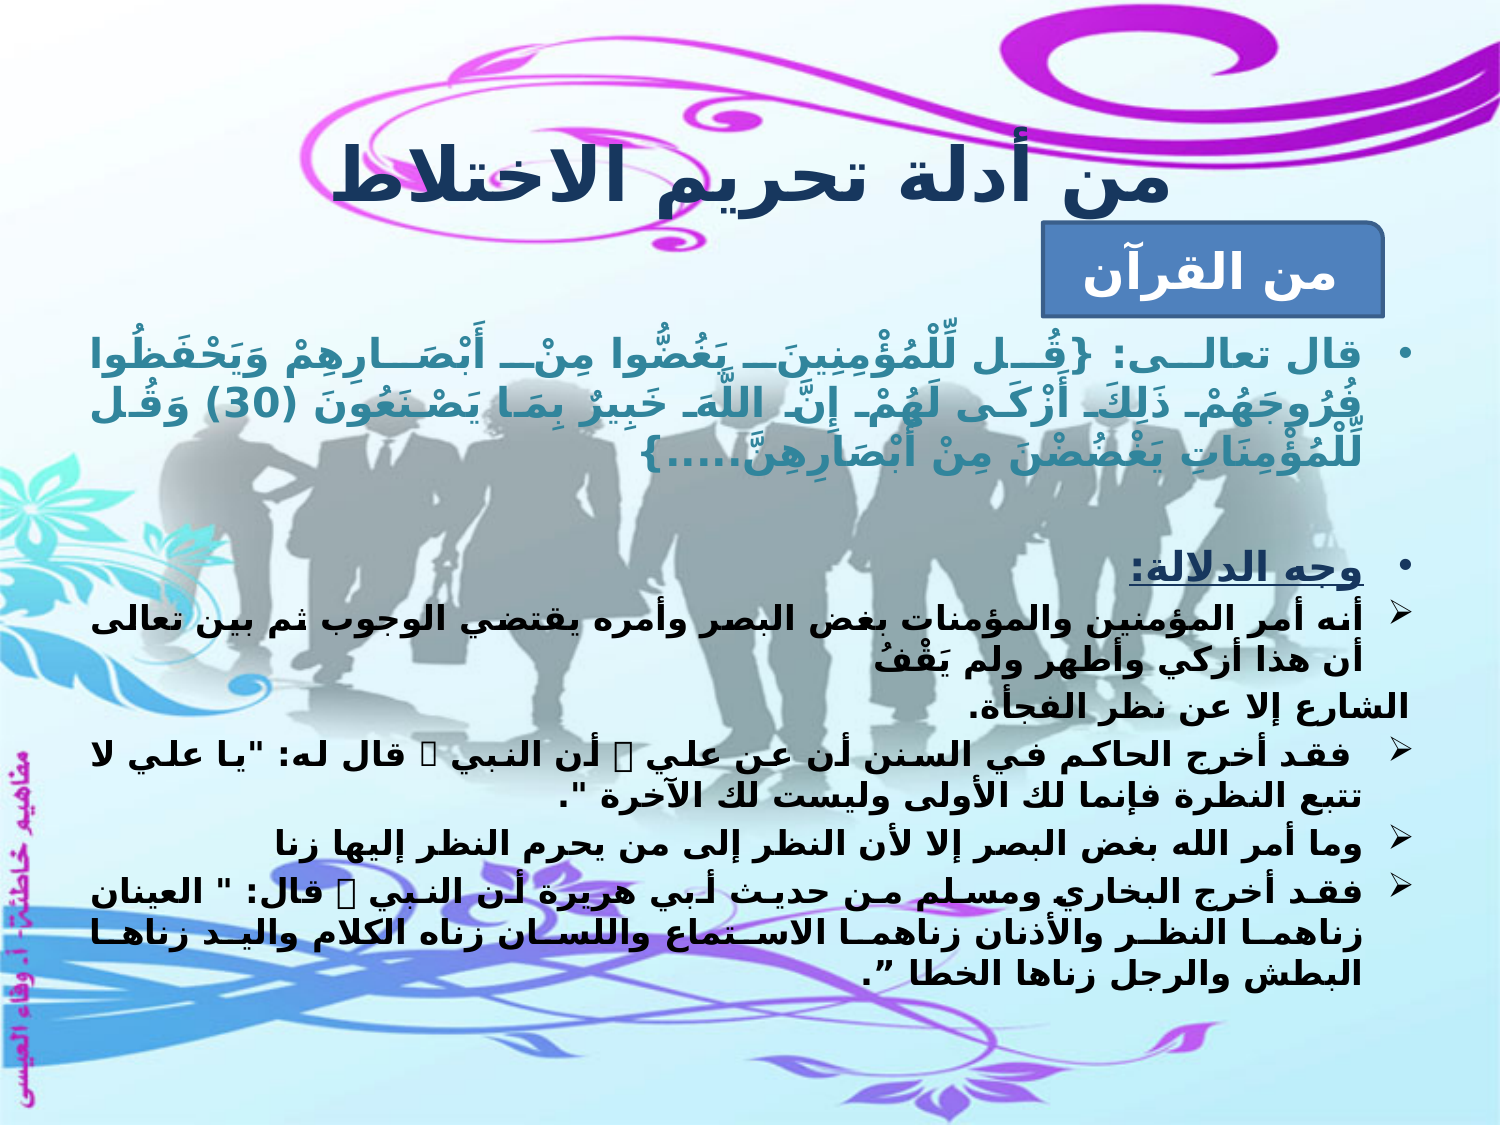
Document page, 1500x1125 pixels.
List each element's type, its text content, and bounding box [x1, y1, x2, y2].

picture [0, 0, 1500, 1125]
text_box من القرآن [1040, 220, 1385, 319]
list قال تعالى: {قُل لِّلْمُؤْمِنِينَ يَغُضُّوا مِنْ أَبْصَارِهِمْ وَيَحْفَظُوا فُرُوجَهُمْ ذَلِكَ أَزْكَى لَهُمْ إِنَّ اللَّهَ خَبِيرٌ بِمَا يَصْنَعُونَ (30) وَقُل لِّلْمُؤْمِنَاتِ يَغْضُضْنَ مِنْ أَبْصَارِهِنَّ.....} وجه الدلالة: أنه أمر المؤمنين والمؤمنات بغض البصر وأمره يقتضي الوجوب ثم بين تعالى أن هذا أزكي وأطهر ولم يَقْفُ الشارع إلا عن نظر الفجأة. فقد أخرج الحاكم في السنن أن عن علي  أن النبي  قال له: "يا علي لا تتبع النظرة فإنما لك الأولى وليست لك الآخرة ". وما أمر الله بغض البصر إلا لأن النظر إلى من يحرم النظر إليها زنا فقد أخرج البخاري ومسلم من حديث أبي هريرة أن النبي  قال: " العينان زناهما النظر والأذنان زناهما الاستماع واللسان زناه الكلام واليد زناها البطش والرجل زناها الخطا ”. [74, 262, 1426, 1006]
title من أدلة تحريم الاختلاط [76, 77, 1427, 266]
